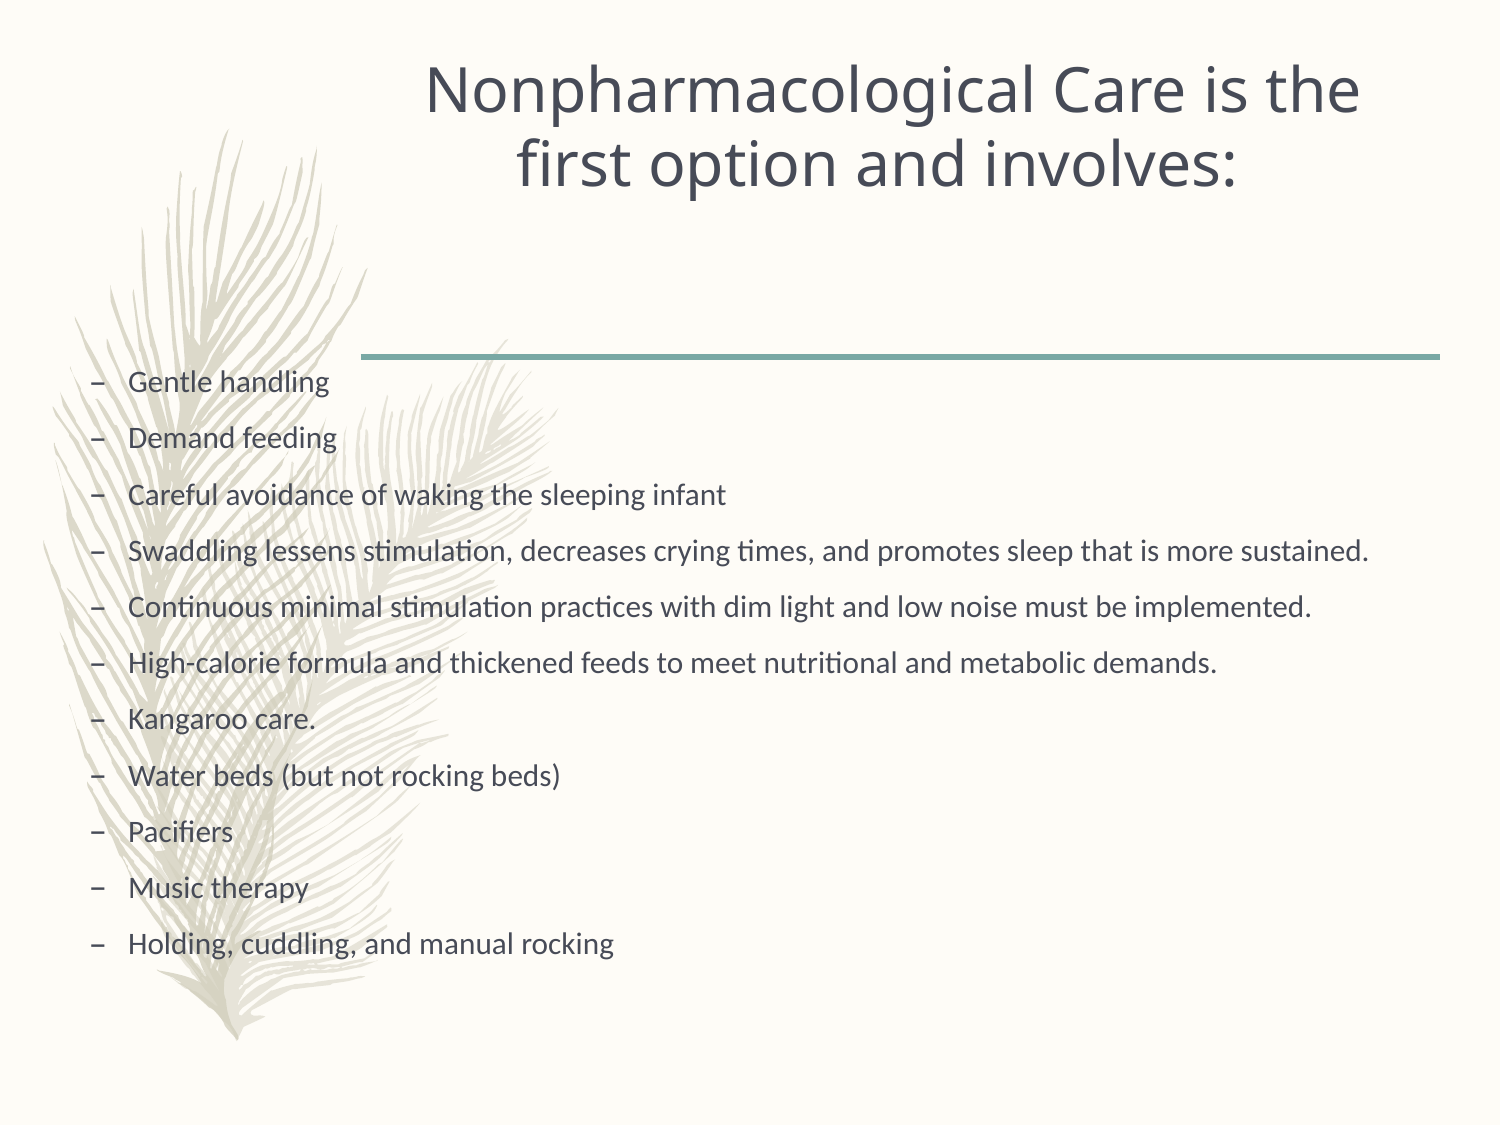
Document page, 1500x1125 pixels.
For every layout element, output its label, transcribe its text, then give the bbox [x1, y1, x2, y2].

title Nonpharmacological Care is the first option and involves: [362, 45, 1425, 288]
list Gentle handling Demand feeding Careful avoidance of waking the sleeping infant Swaddling lessens stimulation, decreases crying times, and promotes sleep that is more sustained. Continuous minimal stimulation practices with dim light and low noise must be implemented. High-calorie formula and thickened feeds to meet nutritional and metabolic demands. Kangaroo care. Water beds (but not rocking beds) Pacifiers Music therapy Holding, cuddling, and manual rocking [75, 350, 1425, 1005]
